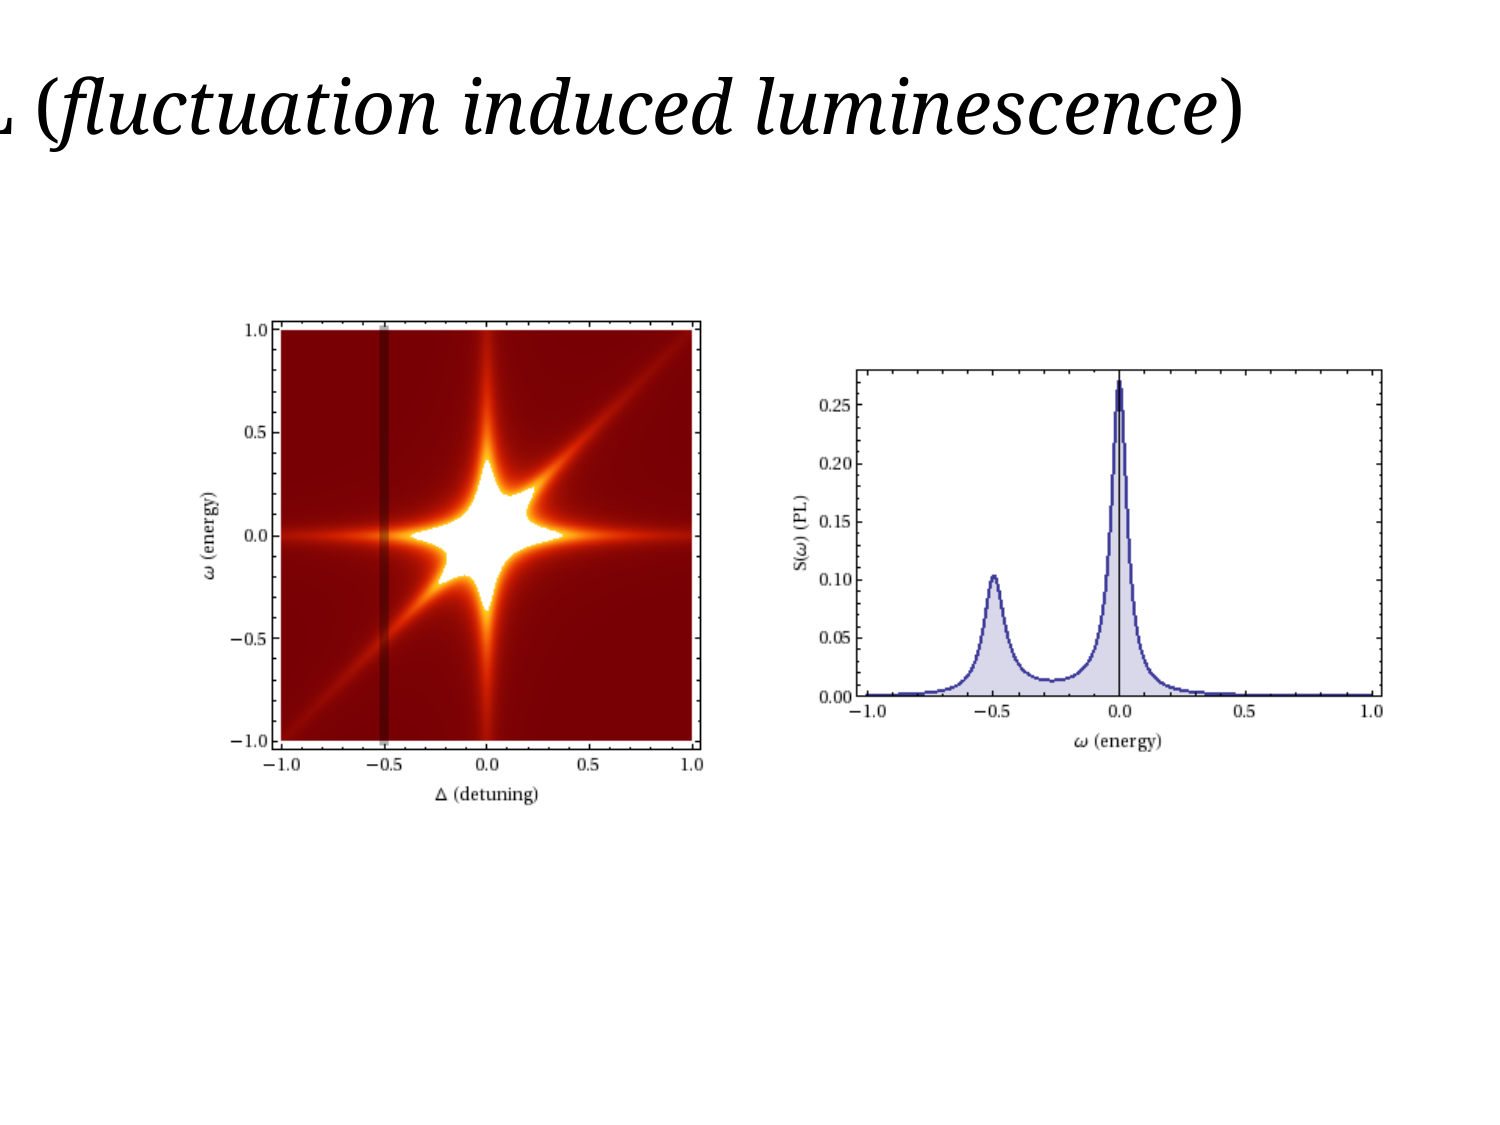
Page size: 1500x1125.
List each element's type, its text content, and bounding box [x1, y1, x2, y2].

picture [149, 299, 1401, 832]
text_box FIL (fluctuation induced luminescence) [0, 52, 1261, 158]
